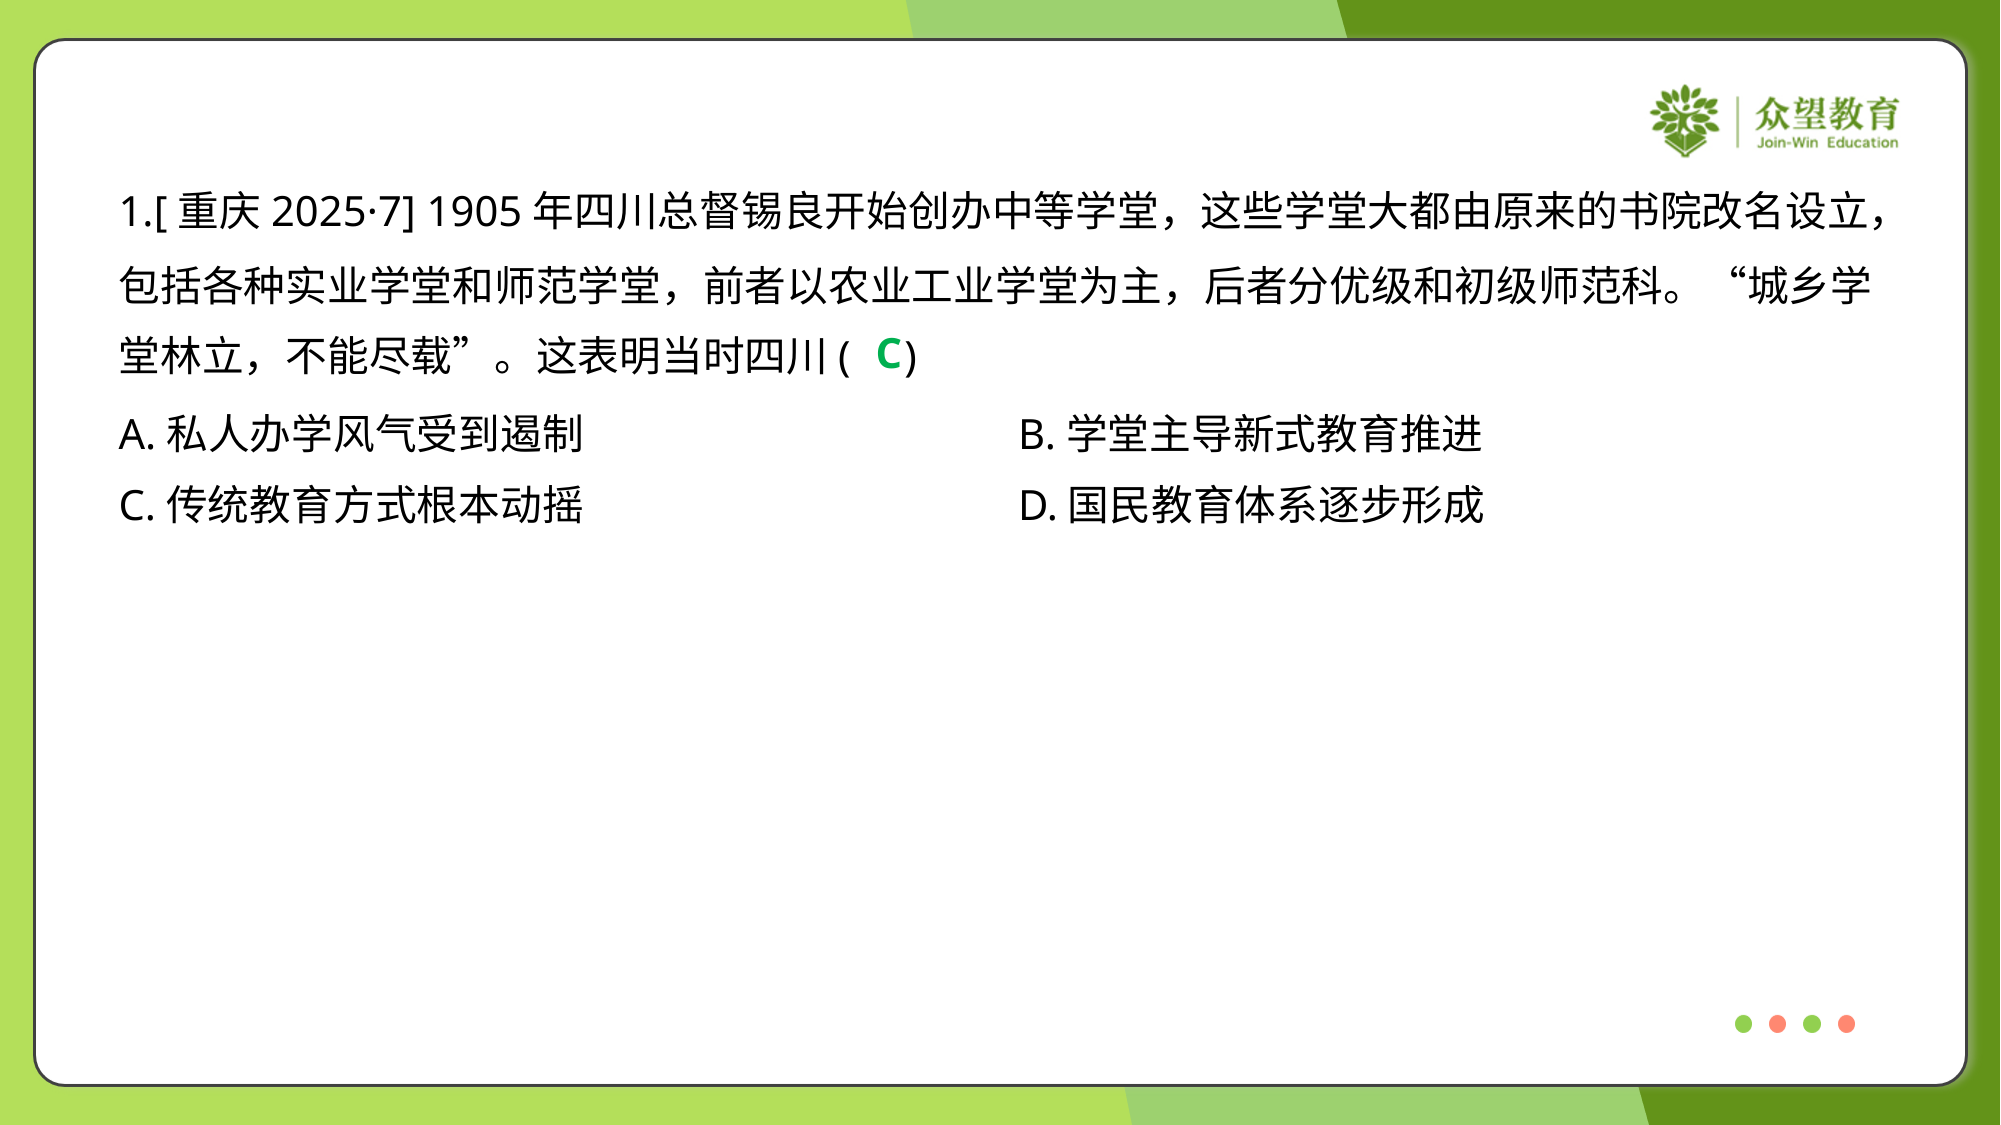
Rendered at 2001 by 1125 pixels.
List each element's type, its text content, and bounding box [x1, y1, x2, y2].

text_box A.私人办学风气受到遏制 B.学堂主导新式教育推进 C.传统教育方式根本动摇 D.国民教育体系逐步形成 [118, 382, 1883, 522]
picture [0, 0, 2000, 1125]
text_box C [859, 306, 918, 371]
text_box 1.[重庆2025·7] 1905年四川总督锡良开始创办中等学堂，这些学堂大都由原来的书院改名设立， 包括各种实业学堂和师范学堂，前者以农业工业学堂为主，后者分优级和初级师范科。“城乡学 堂林立，不能尽载”。这表明当时四川( ) [118, 159, 1883, 373]
